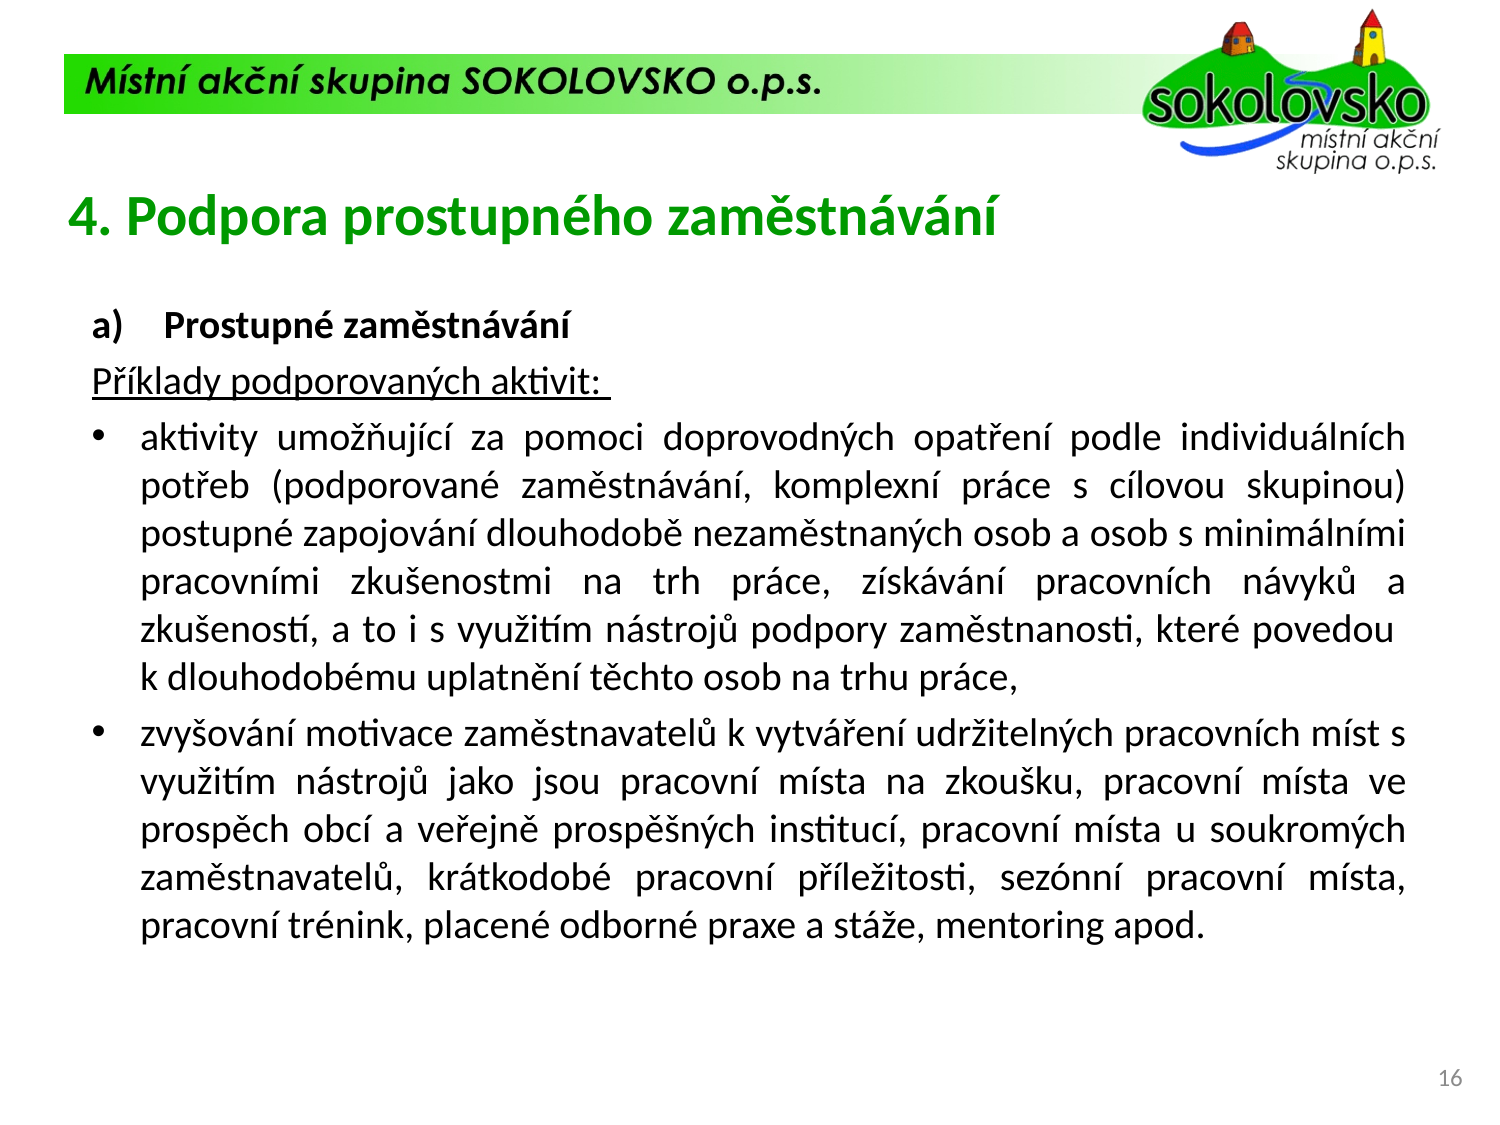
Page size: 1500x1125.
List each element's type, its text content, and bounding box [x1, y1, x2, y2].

picture [64, 0, 1455, 197]
slide_number 16 [1128, 1046, 1478, 1107]
list Prostupné zaměstnávání Příklady podporovaných aktivit: aktivity umožňující za pomoci doprovodných opatření podle individuálních potřeb (podporované zaměstnávání, komplexní práce s cílovou skupinou) postupné zapojování dlouhodobě nezaměstnaných osob a osob s minimálními pracovními zkušenostmi na trh práce, získávání pracovních návyků a zkušeností, a to i s využitím nástrojů podpory zaměstnanosti, které povedou k dlouhodobému uplatnění těchto osob na trhu práce, zvyšování motivace zaměstnavatelů k vytváření udržitelných pracovních míst s využitím nástrojů jako jsou pracovní místa na zkoušku, pracovní místa ve prospěch obcí a veřejně prospěšných institucí, pracovní místa u soukromých zaměstnavatelů, krátkodobé pracovní příležitosti, sezónní pracovní místa, pracovní trénink, placené odborné praxe a stáže, mentoring apod. [76, 290, 1424, 1083]
title 4. Podpora prostupného zaměstnávání [53, 137, 1404, 268]
